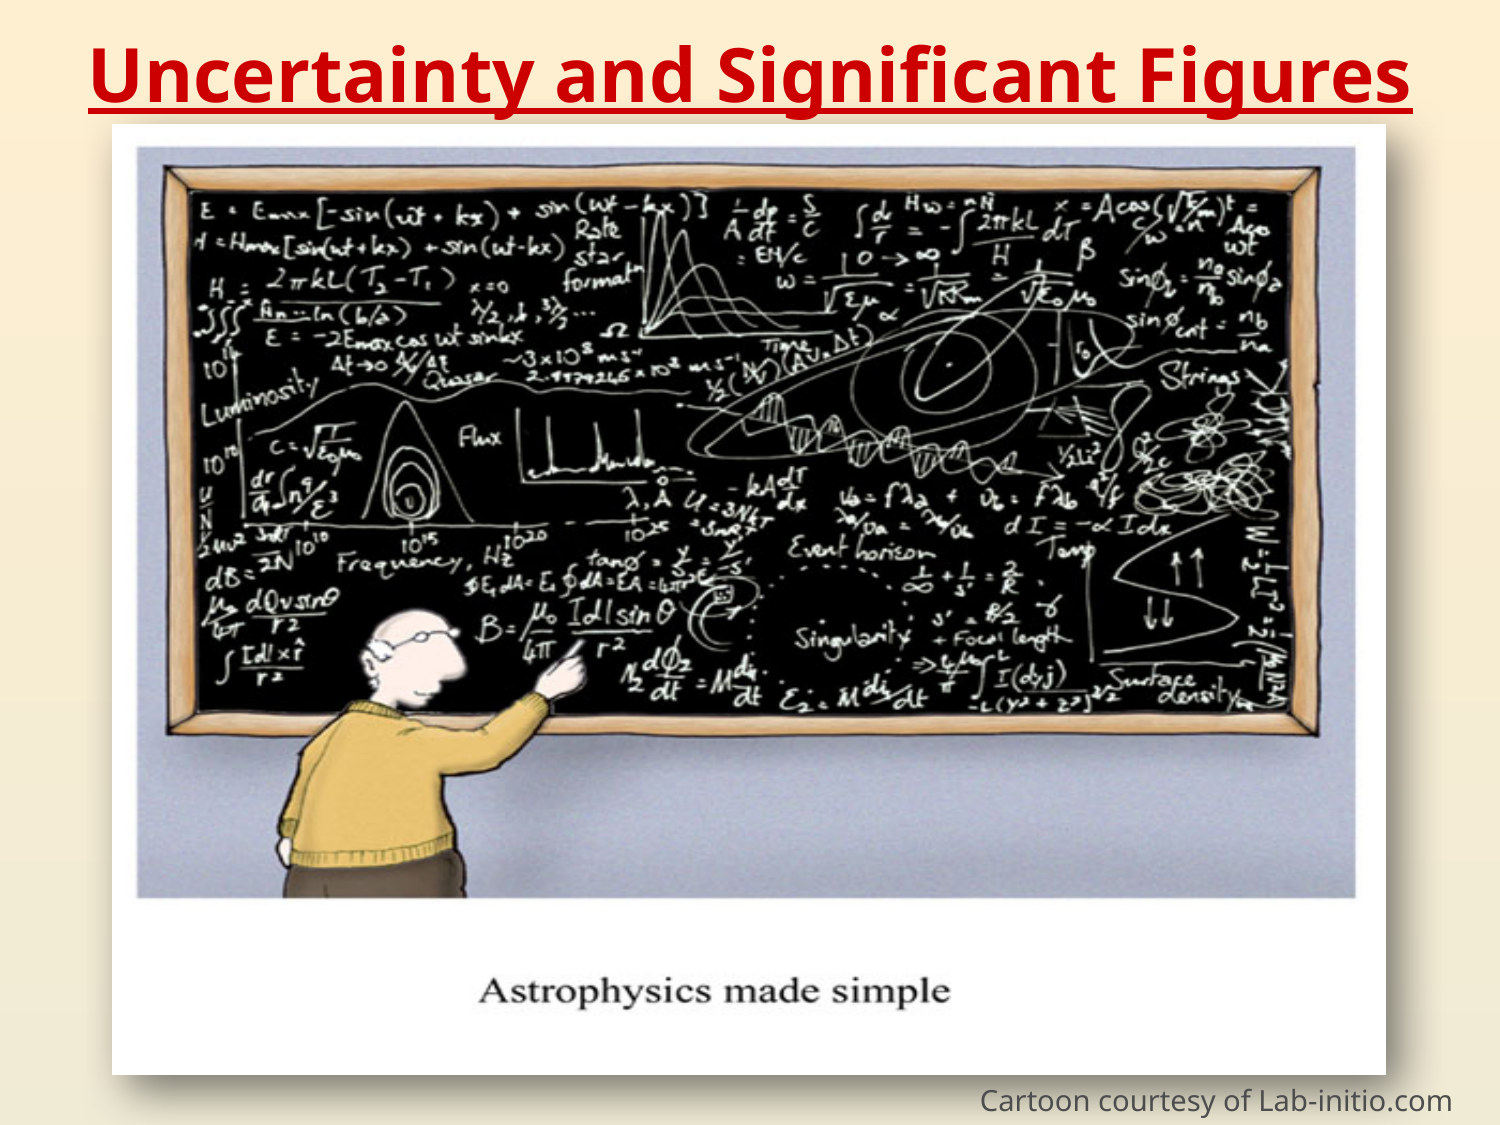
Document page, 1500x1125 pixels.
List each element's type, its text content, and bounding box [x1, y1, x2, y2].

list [112, 124, 1386, 1076]
text_box Cartoon courtesy of Lab-initio.com [964, 1074, 1469, 1125]
title Uncertainty and Significant Figures [0, 0, 1500, 126]
